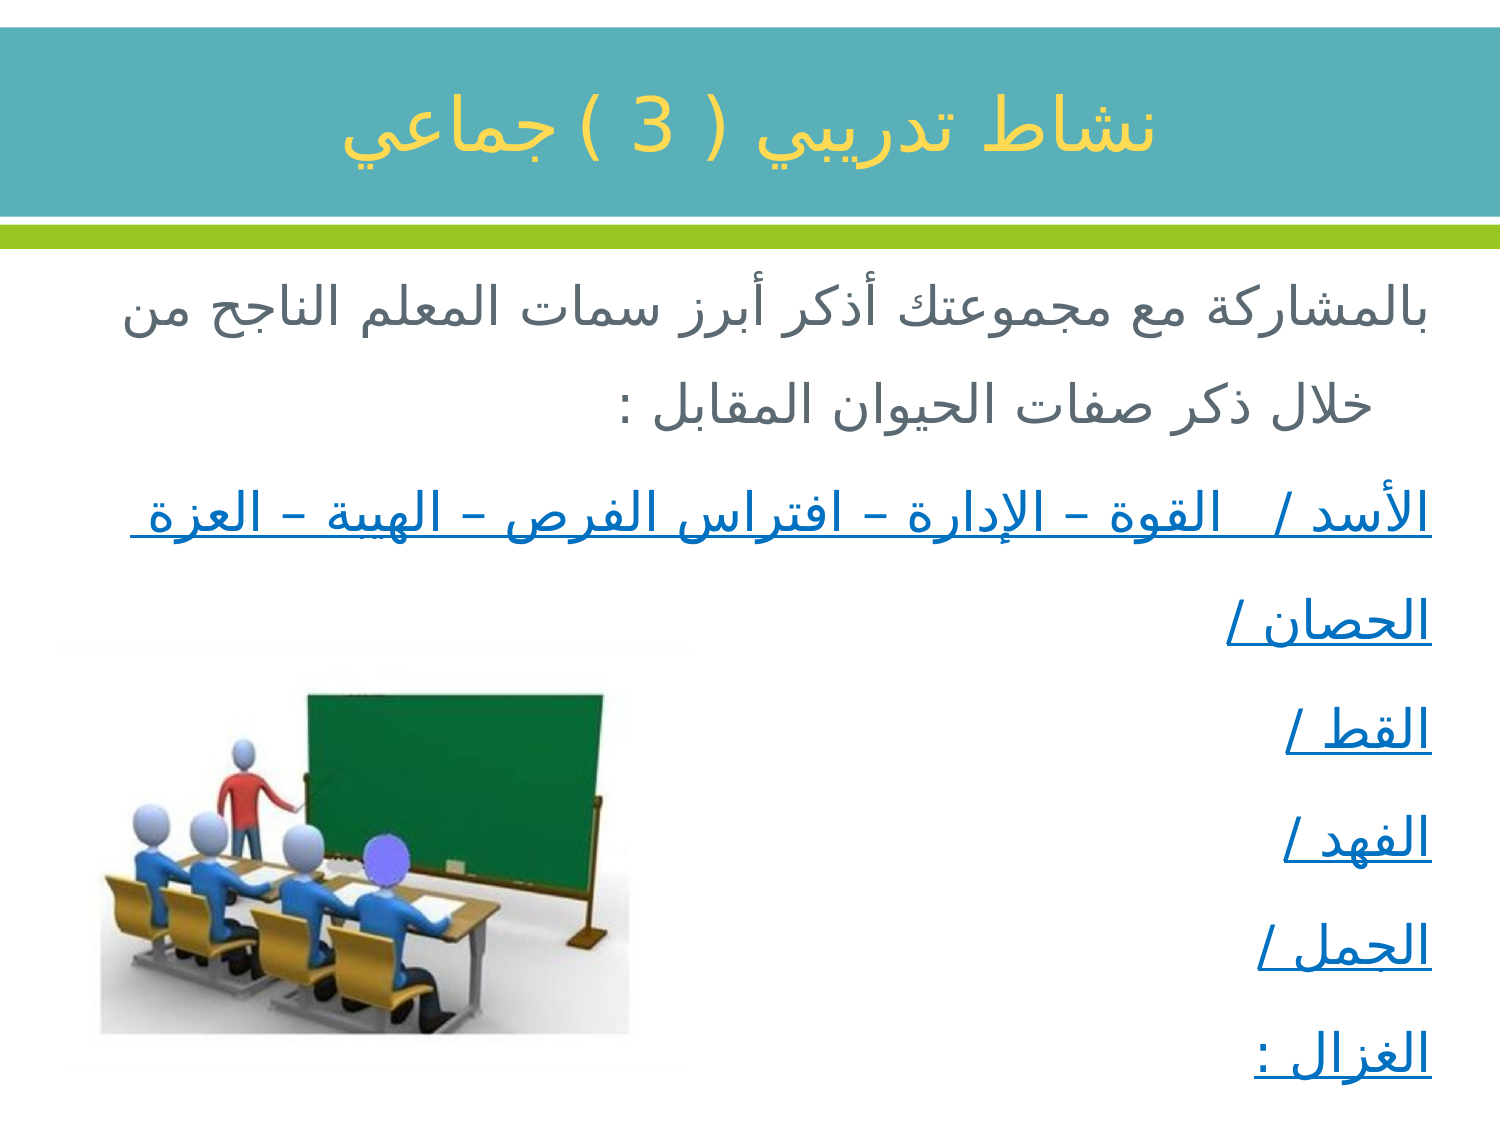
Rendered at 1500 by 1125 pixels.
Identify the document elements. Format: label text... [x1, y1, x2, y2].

picture [52, 643, 698, 1071]
list بالمشاركة مع مجموعتك أذكر أبرز سمات المعلم الناجح من خلال ذكر صفات الحيوان المقابل : الأسد / القوة – الإدارة – افتراس الفرص – الهيبة – العزة الحصان / القط / الفهد / الجمل / الغزال : [0, 231, 1447, 776]
title نشاط تدريبي ( 3 ) جماعي [75, 29, 1425, 213]
